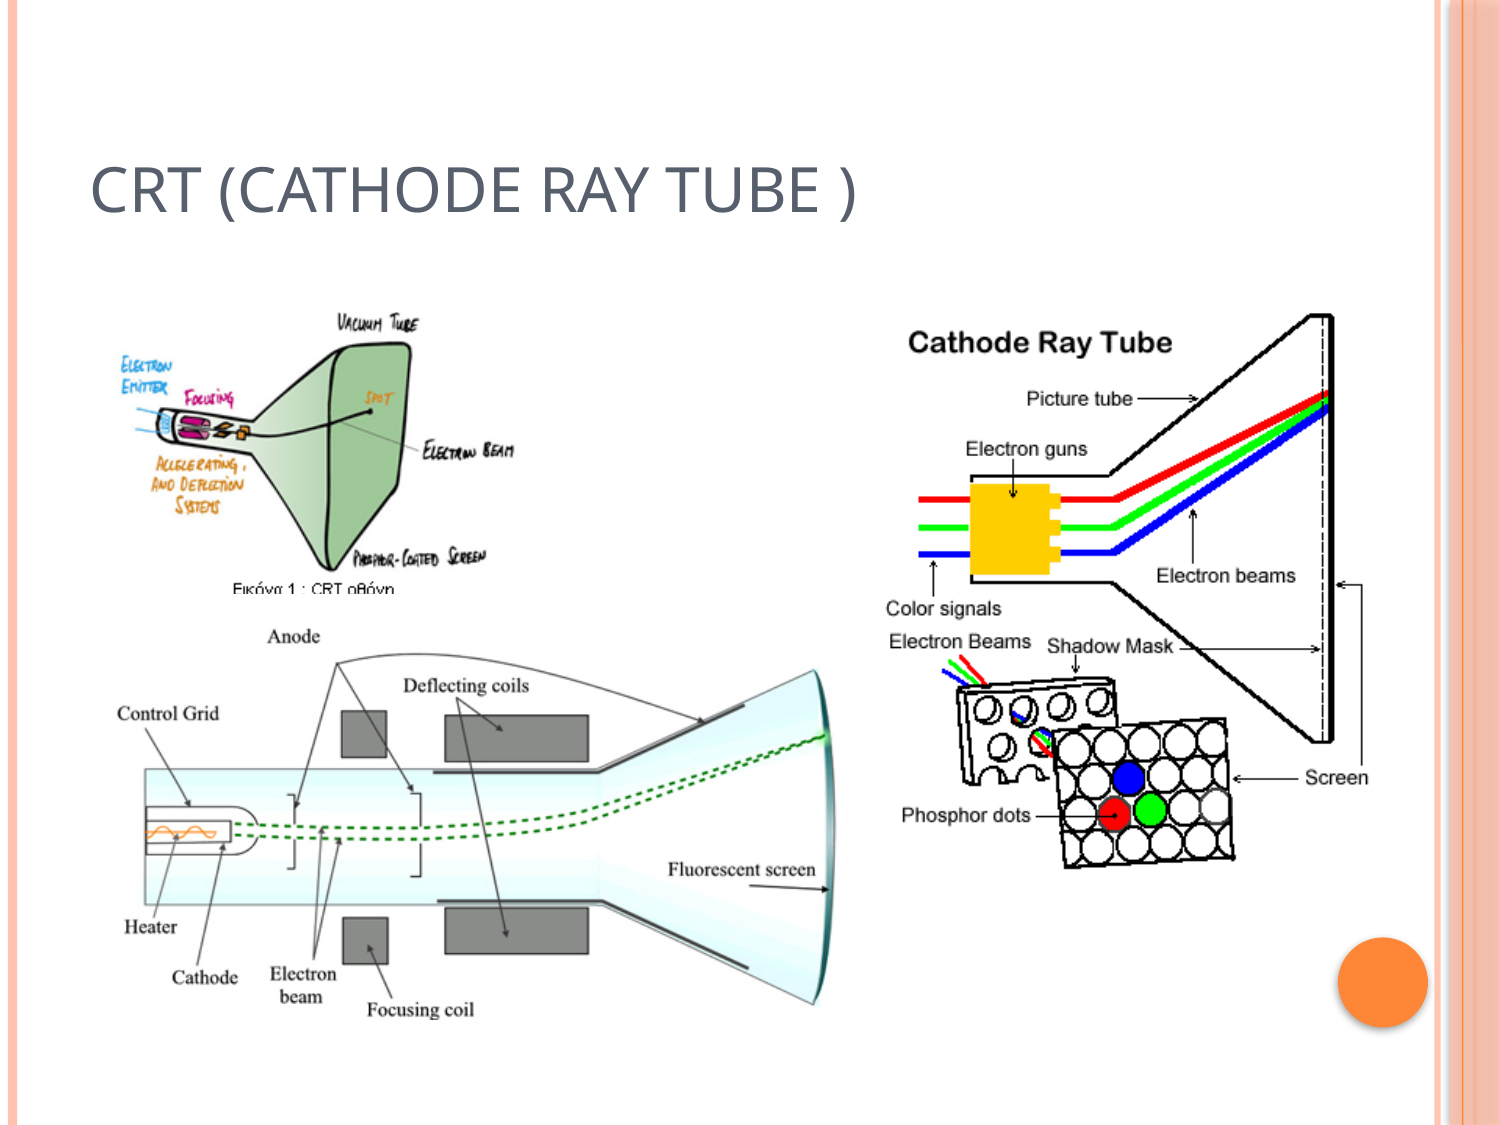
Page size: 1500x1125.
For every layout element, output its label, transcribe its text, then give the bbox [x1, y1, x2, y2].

title CRT (Cathode Ray Tube ) [75, 45, 1300, 233]
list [111, 311, 528, 592]
picture [111, 594, 838, 1021]
picture [874, 311, 1381, 874]
